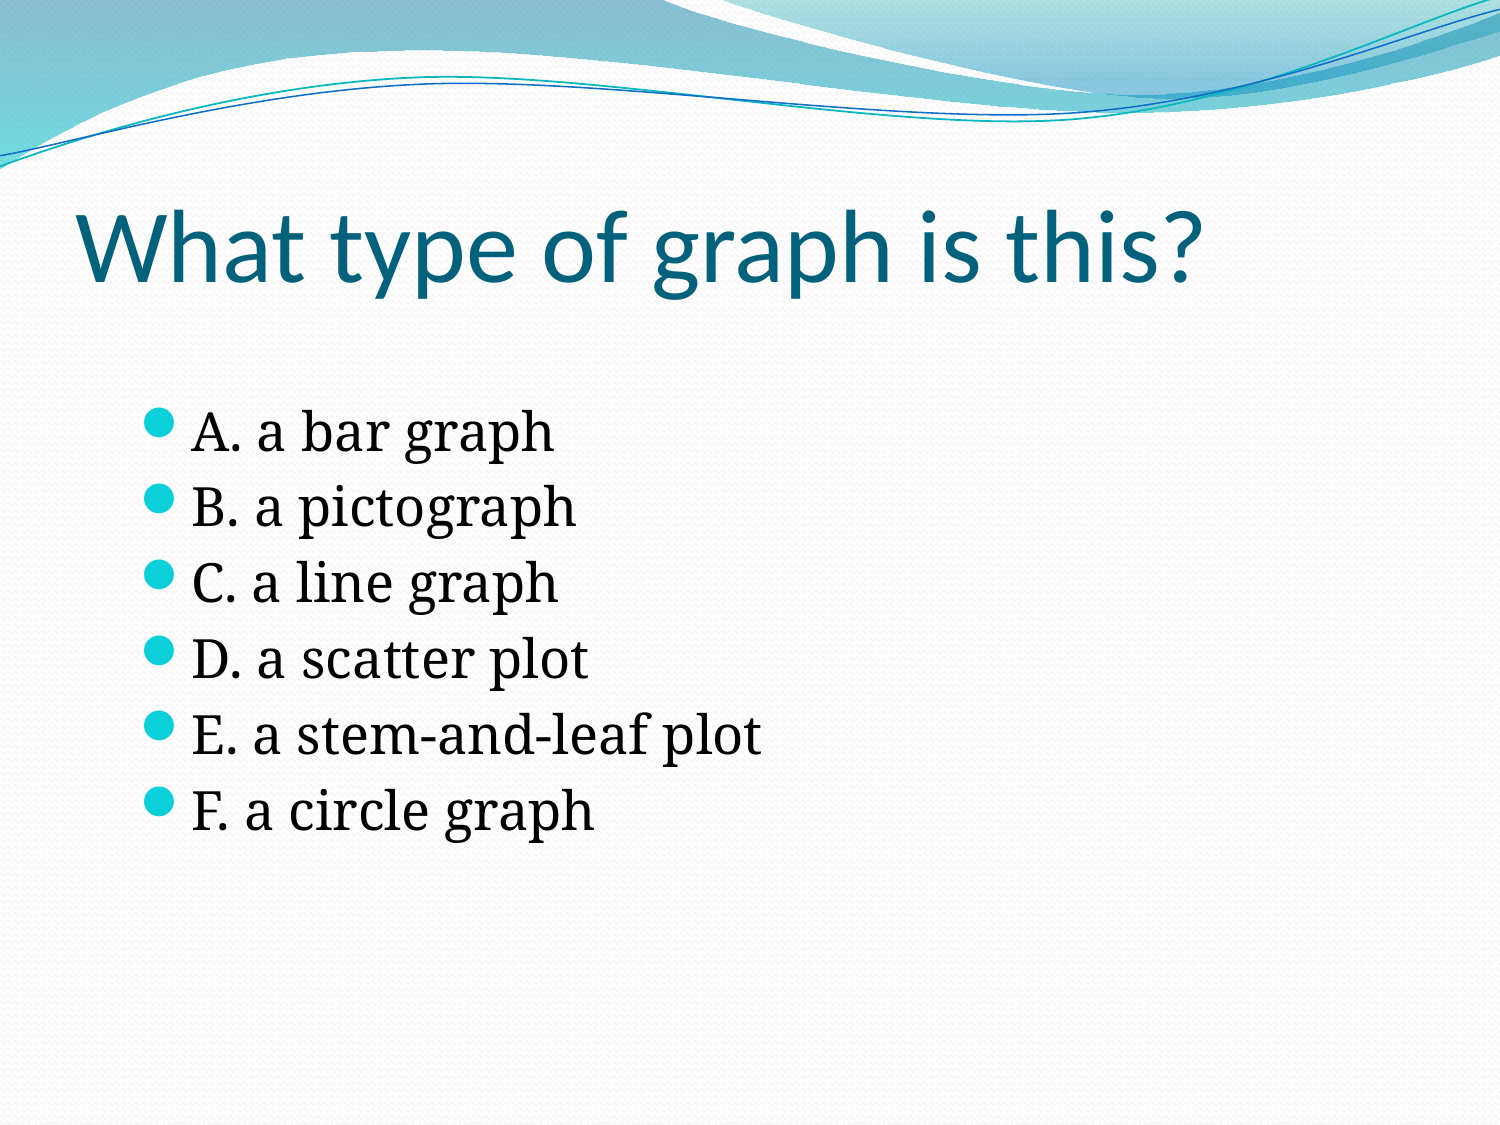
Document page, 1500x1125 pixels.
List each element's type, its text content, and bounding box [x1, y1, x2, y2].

list A. a bar graph B. a pictograph C. a line graph D. a scatter plot E. a stem-and-leaf plot F. a circle graph [125, 237, 1400, 988]
title What type of graph is this? [75, 115, 1425, 303]
